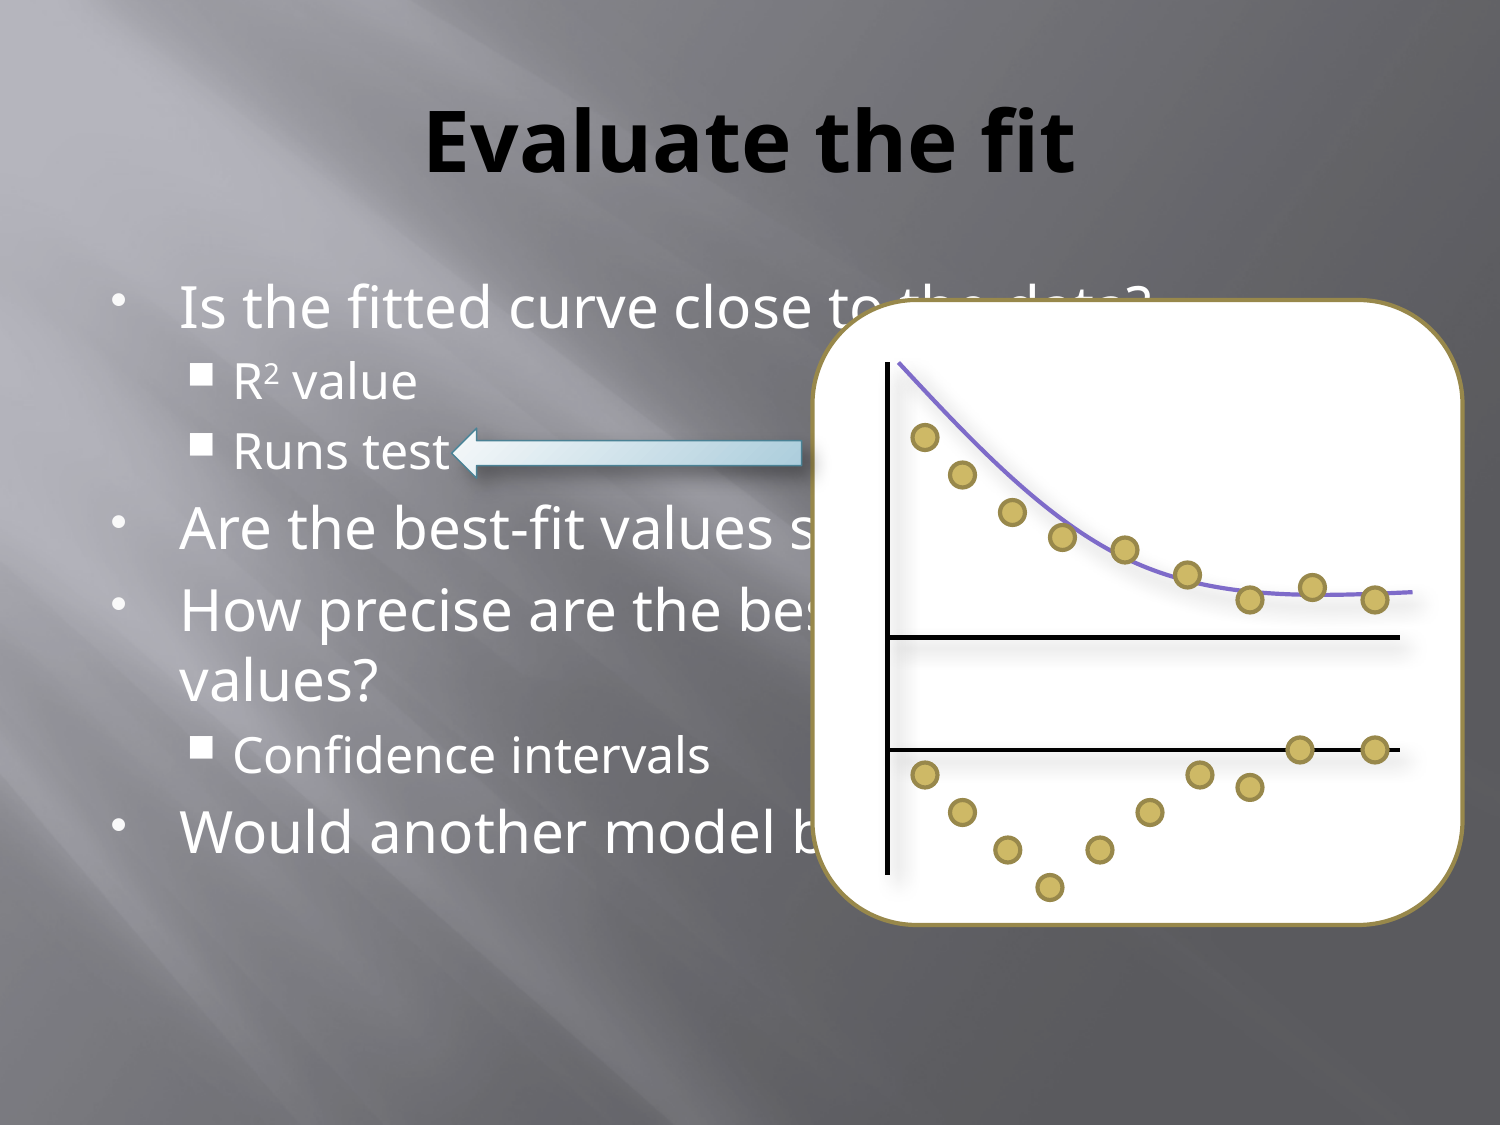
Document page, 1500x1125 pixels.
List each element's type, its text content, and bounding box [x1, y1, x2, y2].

list Is the fitted curve close to the data? R2 value Runs test Are the best-fit values scientifically plausible? How precise are the best-fit parameter values? Confidence intervals Would another model be more appropriate? [75, 262, 1425, 1035]
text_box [451, 299, 1463, 926]
title Evaluate the fit [75, 45, 1425, 233]
